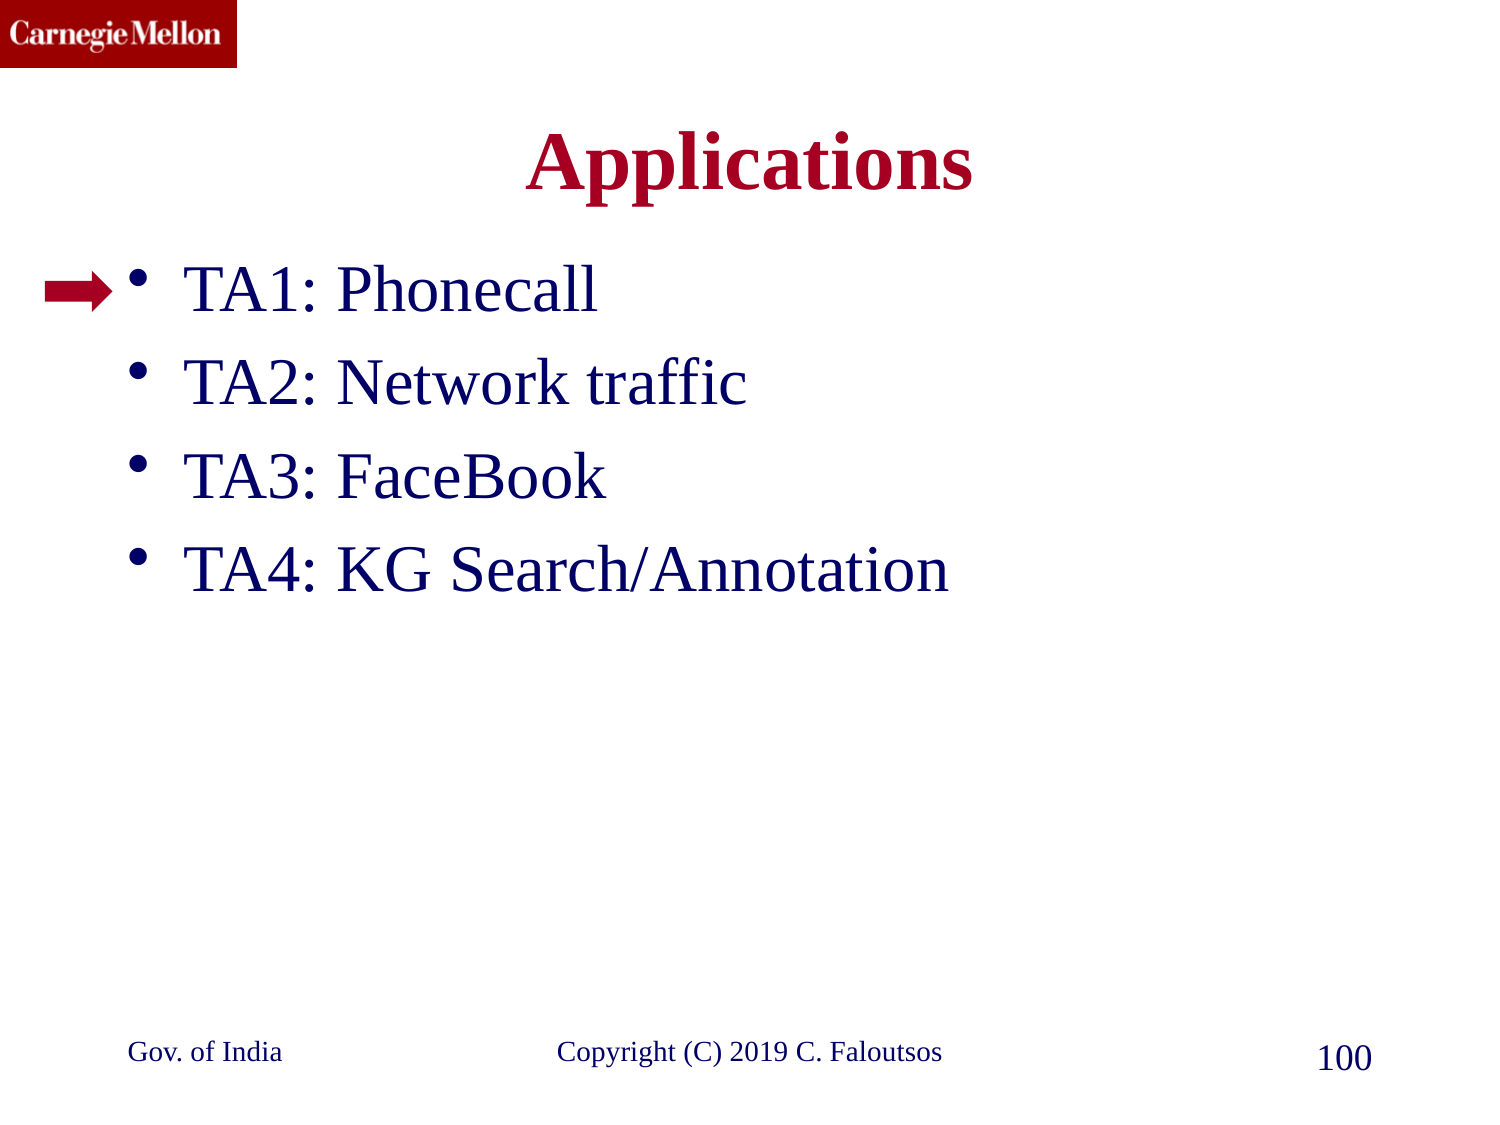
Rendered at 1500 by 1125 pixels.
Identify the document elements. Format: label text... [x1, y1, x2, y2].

picture [0, 0, 237, 68]
slide_number Gov. of India [112, 1024, 426, 1101]
list TA1: Phonecall TA2: Network traffic TA3: FaceBook TA4: KG Search/Annotation [112, 237, 1388, 1001]
title Applications [112, 99, 1388, 213]
slide_number 100 [1074, 1024, 1388, 1101]
footer Copyright (C) 2019 C. Faloutsos [512, 1024, 988, 1101]
text_box [44, 270, 113, 313]
